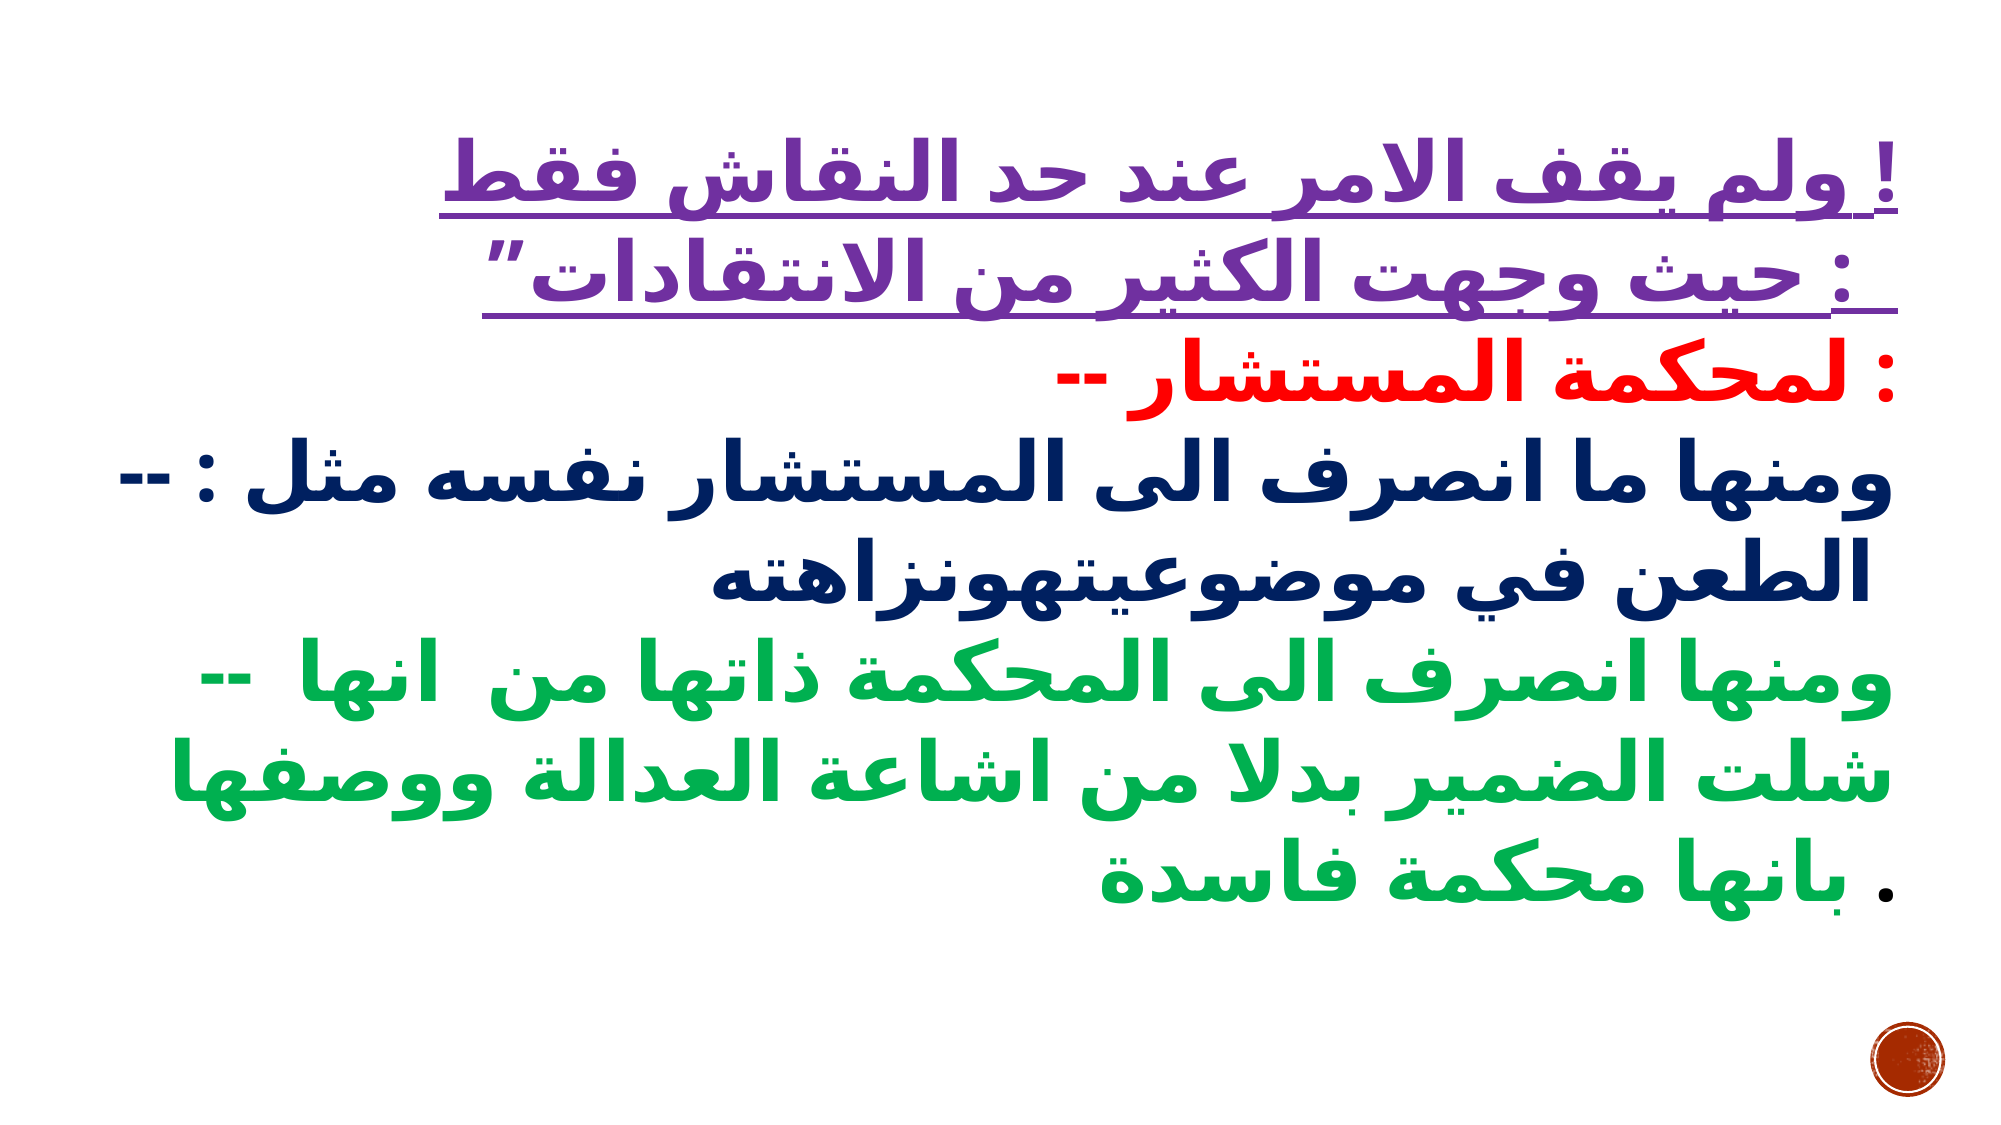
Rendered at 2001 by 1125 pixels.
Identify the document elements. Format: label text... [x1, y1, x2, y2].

text_box ولم يقف الامر عند حد النقاش فقط ! ”حيث وجهت الكثير من الانتقادات : -- لمحكمة المستشار : -- ومنها ما انصرف الى المستشار نفسه مثل : الطعن في موضوعيتهونزاهته -- ومنها انصرف الى المحكمة ذاتها من انها شلت الضمير بدلا من اشاعة العدالة ووصفها بانها محكمة فاسدة . [41, 111, 1913, 926]
